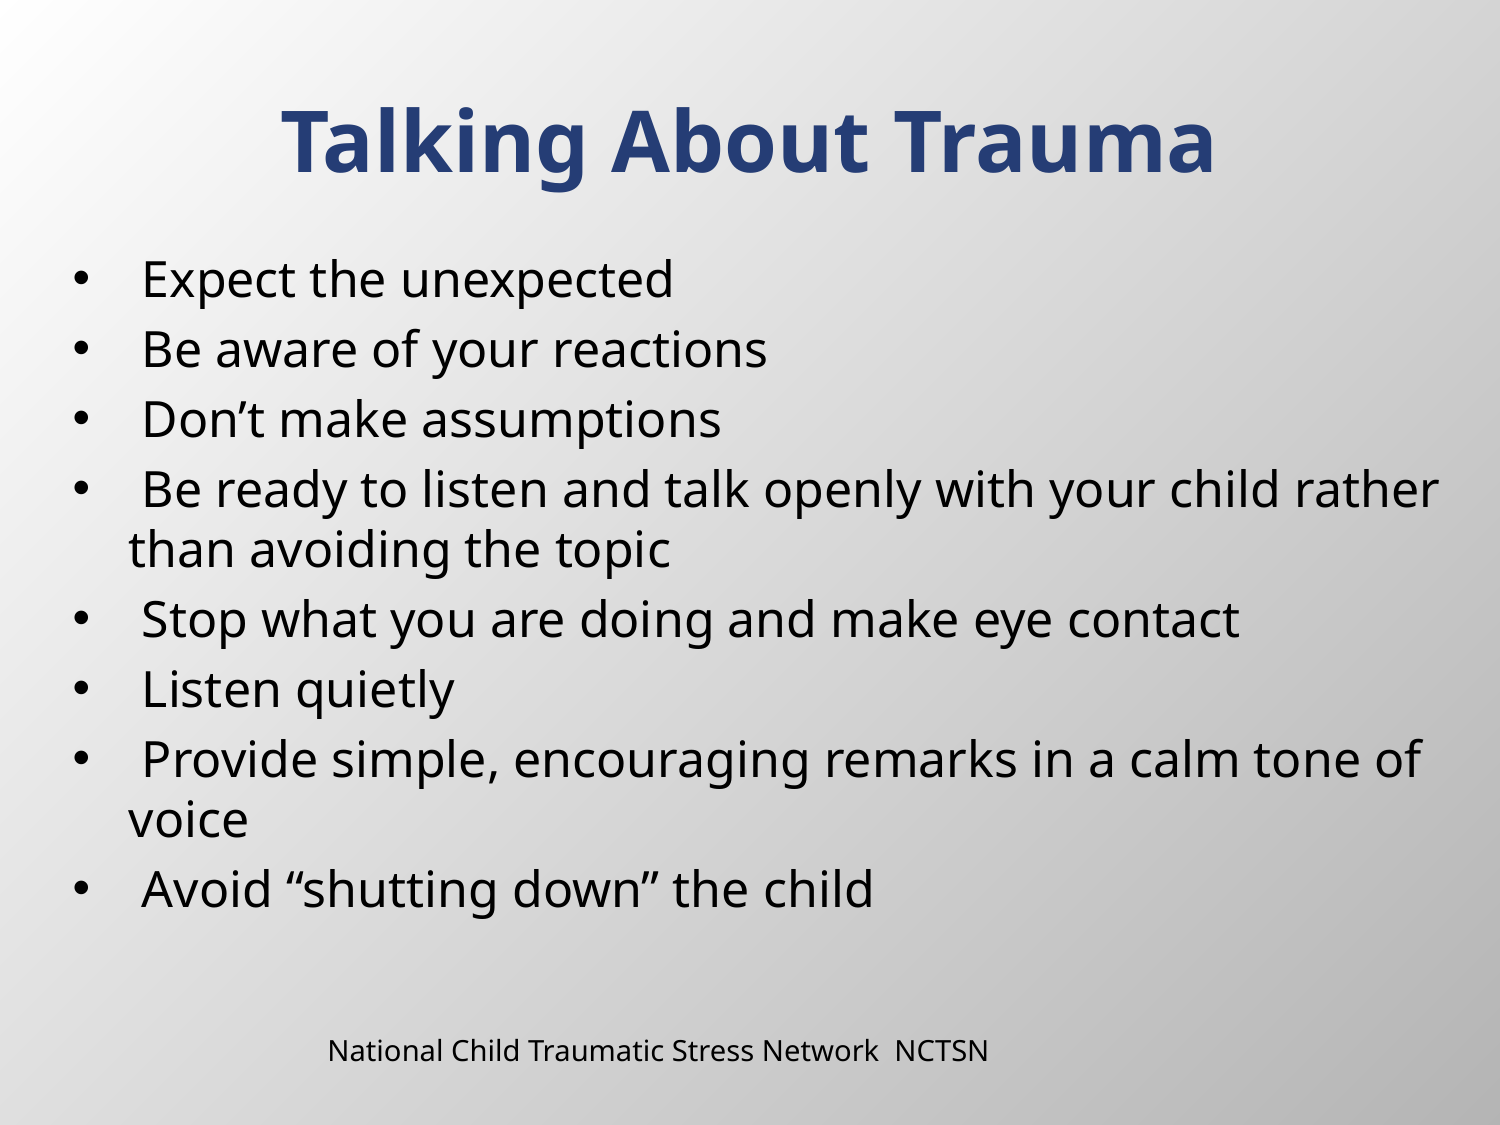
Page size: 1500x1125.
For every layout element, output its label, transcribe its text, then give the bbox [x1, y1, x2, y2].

text_box National Child Traumatic Stress Network NCTSN [312, 1024, 1138, 1075]
title Talking About Trauma [75, 45, 1425, 233]
list Expect the unexpected Be aware of your reactions Don’t make assumptions Be ready to listen and talk openly with your child rather than avoiding the topic Stop what you are doing and make eye contact Listen quietly Provide simple, encouraging remarks in a calm tone of voice Avoid “shutting down” the child [57, 239, 1463, 1015]
